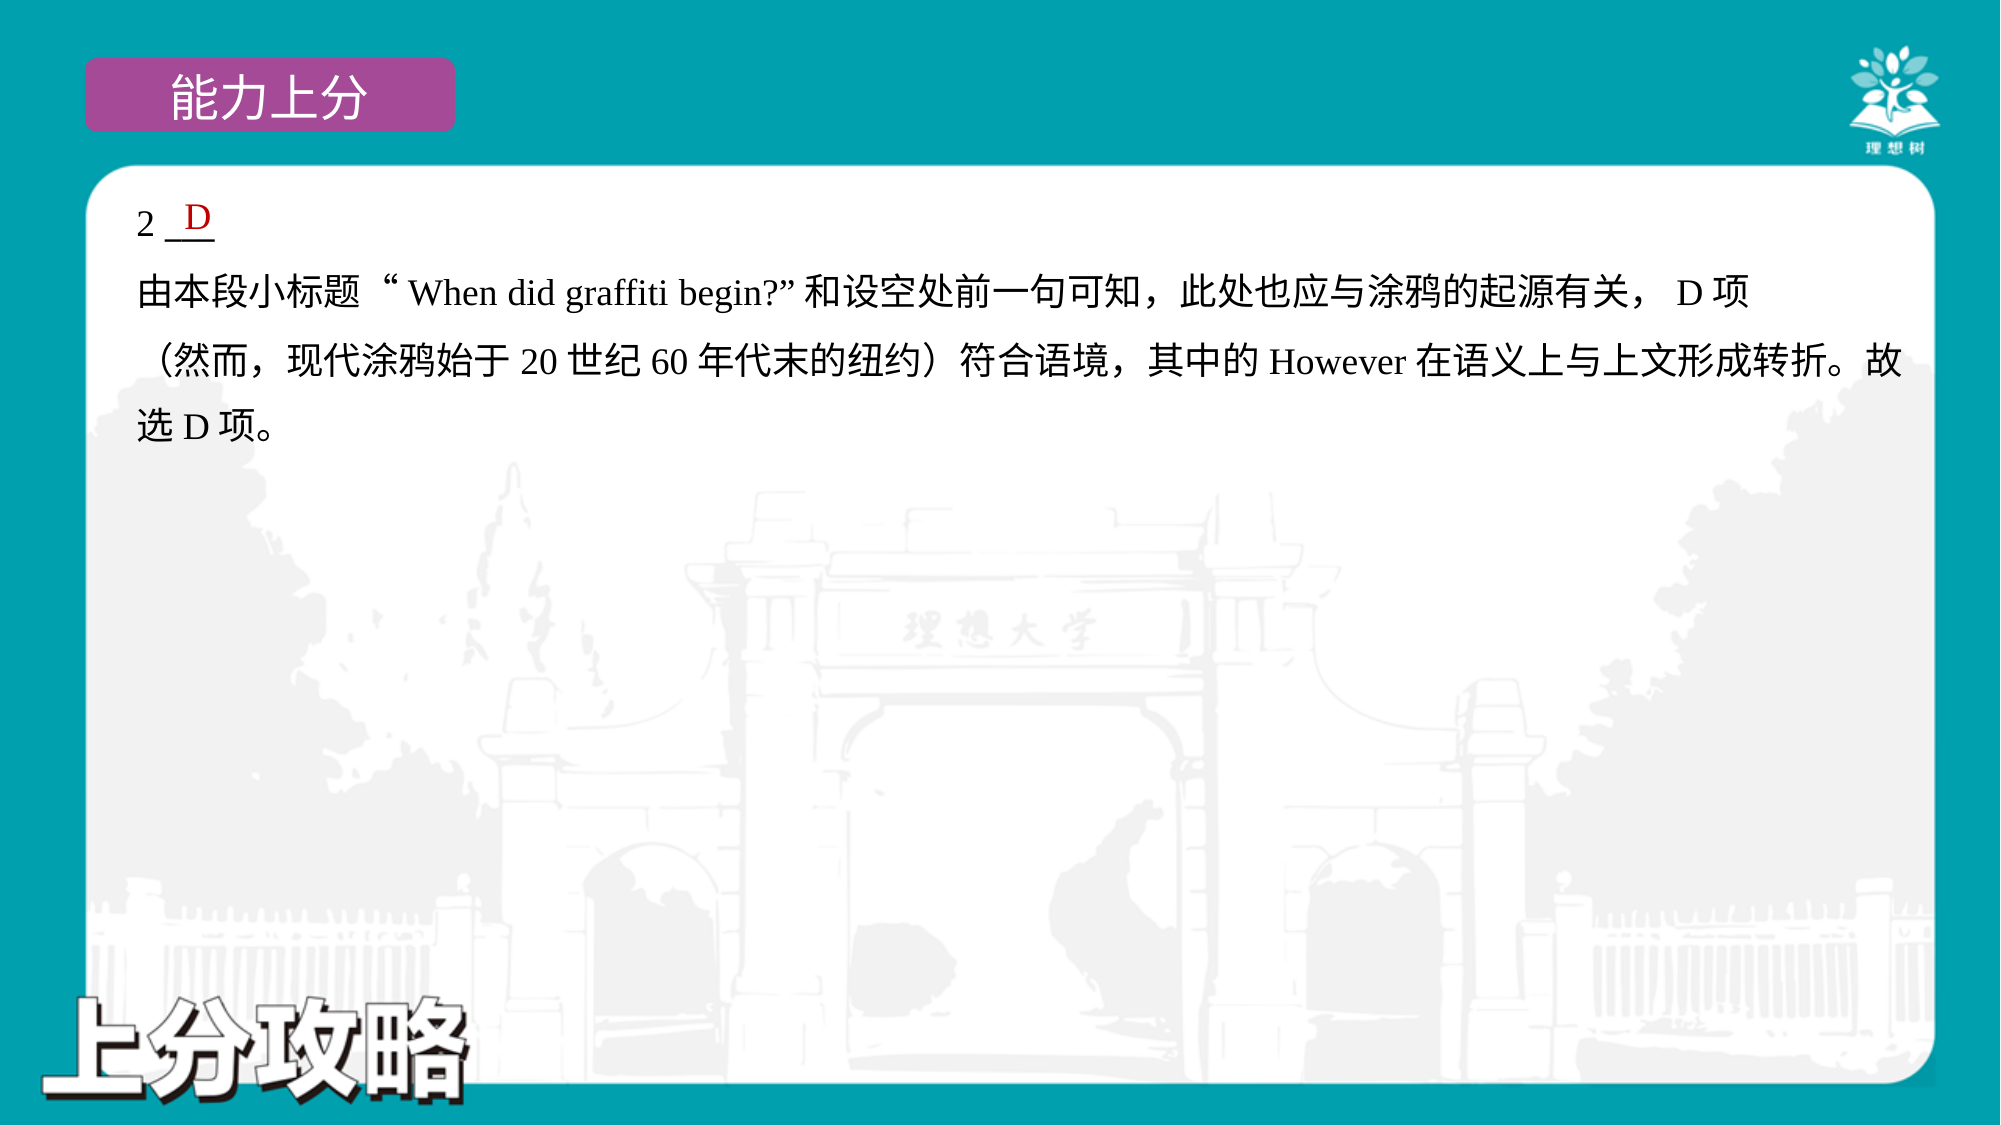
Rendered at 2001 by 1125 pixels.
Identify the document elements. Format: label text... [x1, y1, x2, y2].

text_box 由本段小标题“When did graffiti begin?”和设空处前一句可知，此处也应与涂鸦的起源有关，D项 （然而，现代涂鸦始于20世纪60年代末的纽约）符合语境，其中的However在语义上与上文形成转折。故 选D项。 [136, 244, 1865, 441]
text_box D [170, 170, 226, 230]
text_box 2 ___ [136, 176, 1865, 237]
picture [0, 0, 2000, 1125]
